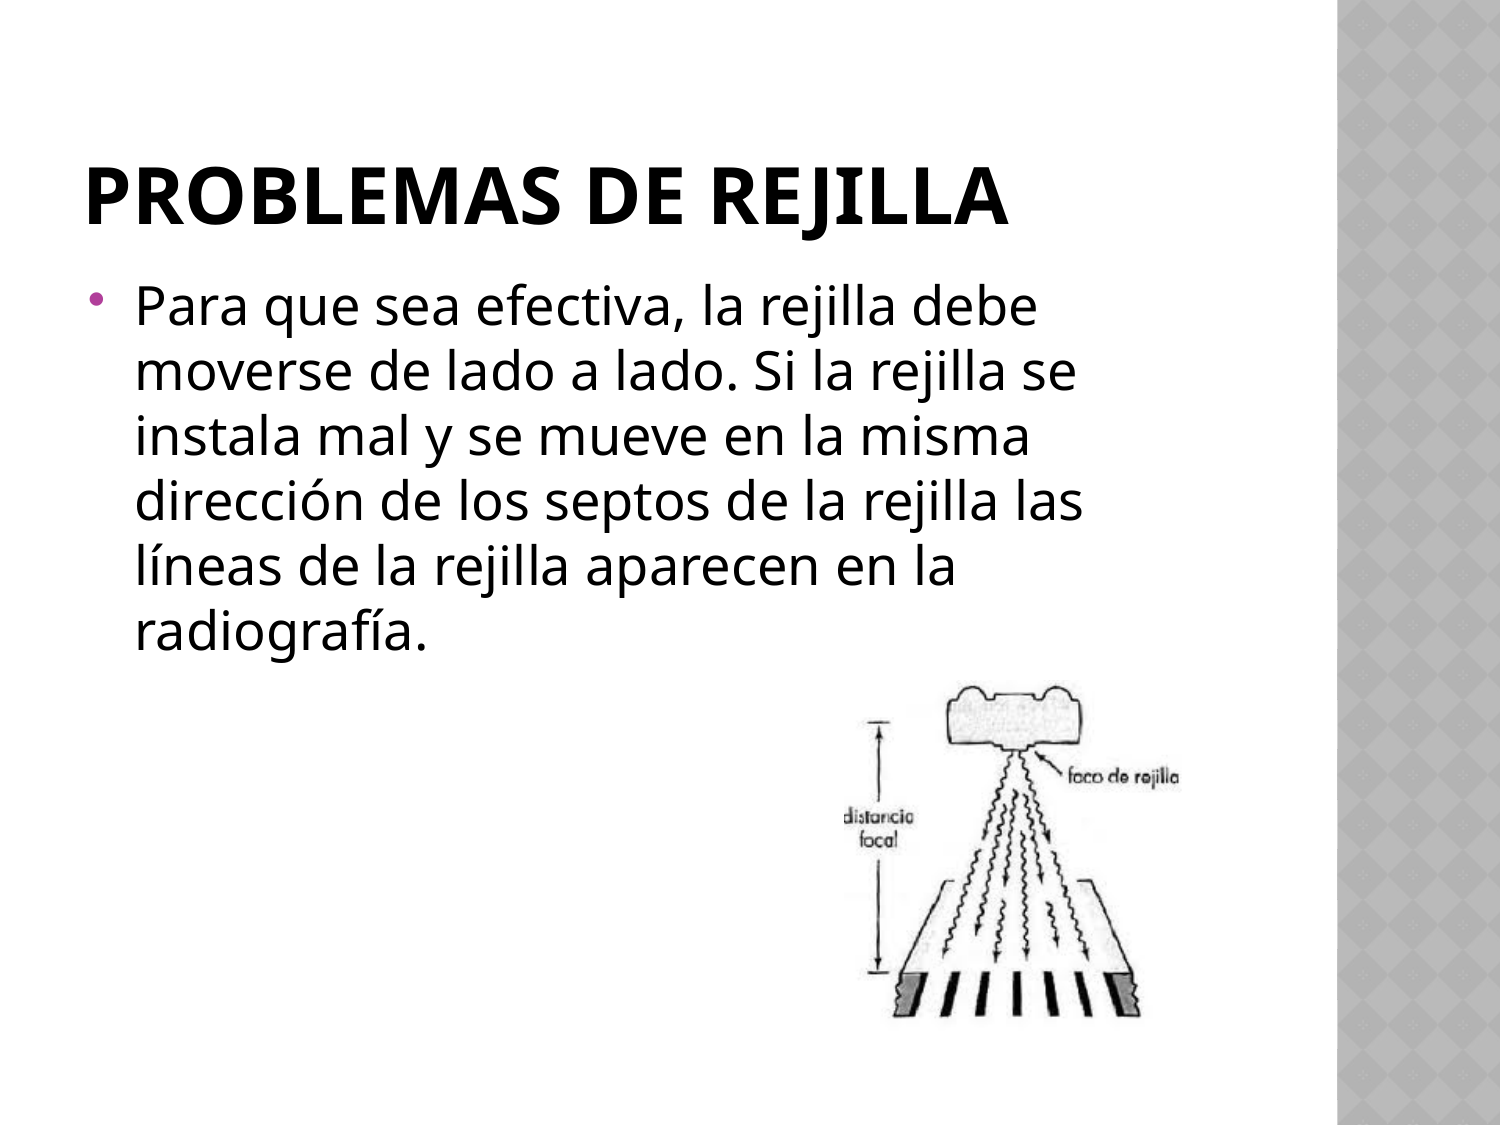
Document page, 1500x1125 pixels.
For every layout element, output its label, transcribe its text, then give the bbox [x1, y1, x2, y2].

title Problemas de rejilla [75, 52, 1263, 240]
list Para que sea efectiva, la rejilla debe moverse de lado a lado. Si la rejilla se instala mal y se mueve en la misma dirección de los septos de la rejilla las líneas de la rejilla aparecen en la radiografía. [75, 264, 1263, 1059]
picture [844, 680, 1197, 1032]
